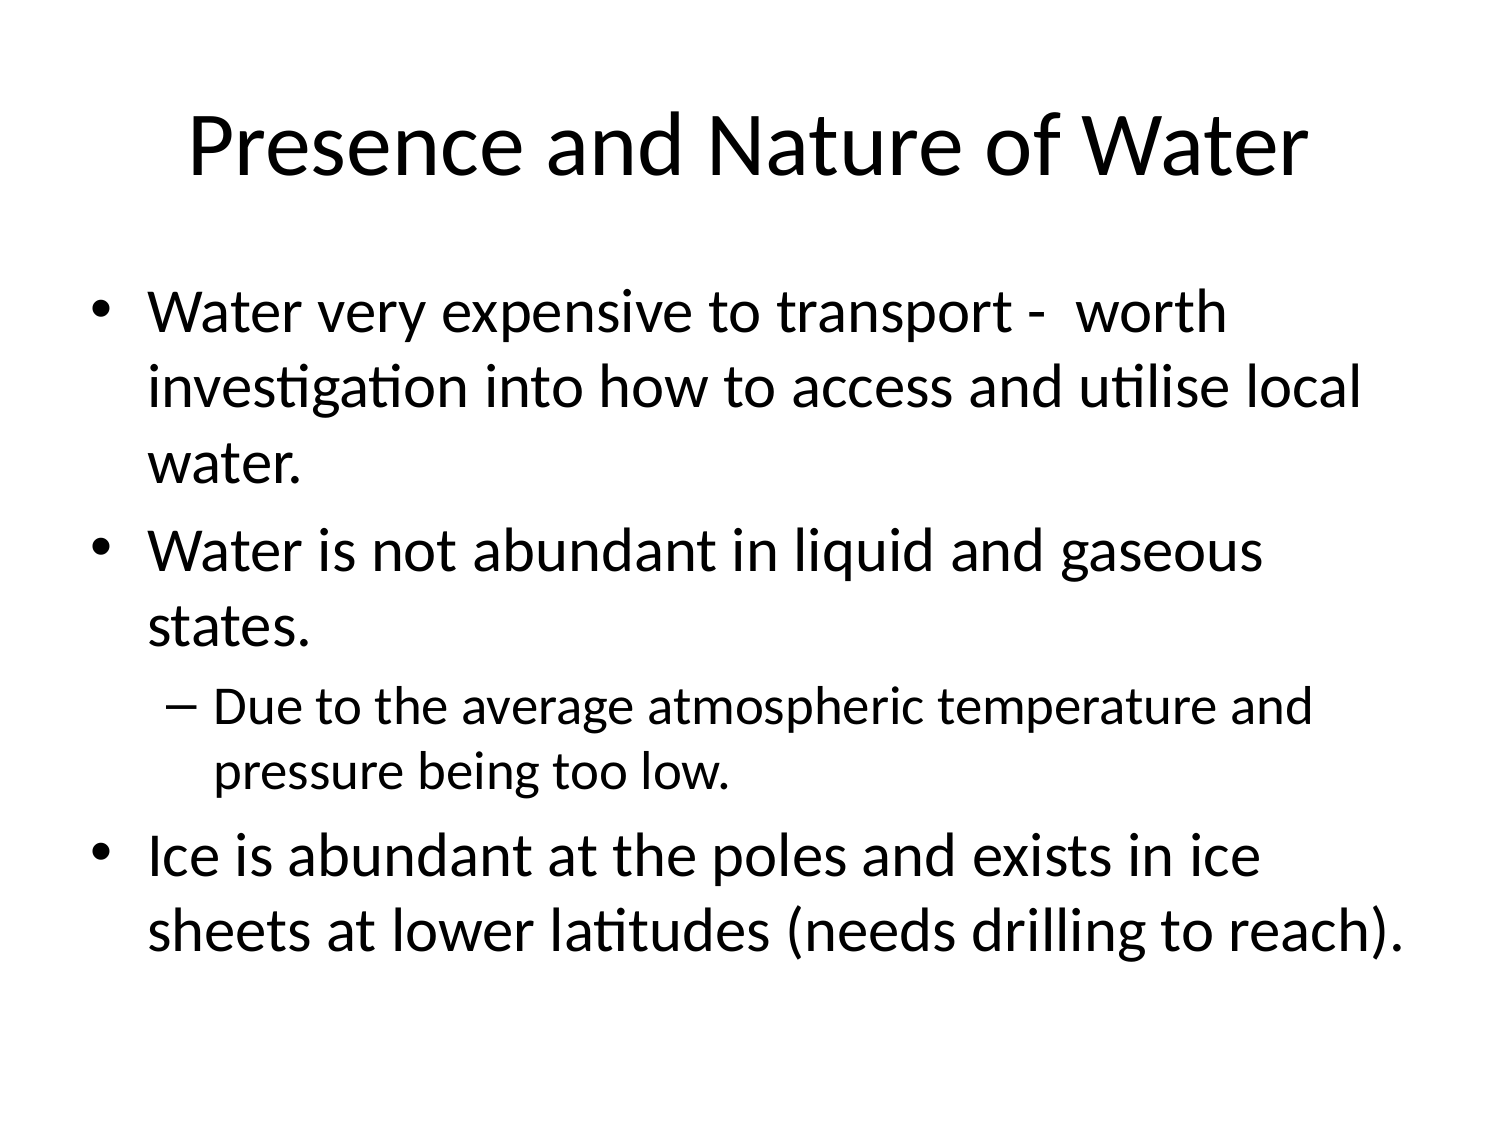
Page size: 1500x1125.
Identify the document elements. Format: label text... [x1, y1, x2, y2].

title Presence and Nature of Water [75, 45, 1425, 233]
list Water very expensive to transport - worth investigation into how to access and utilise local water. Water is not abundant in liquid and gaseous states. Due to the average atmospheric temperature and pressure being too low. Ice is abundant at the poles and exists in ice sheets at lower latitudes (needs drilling to reach). [75, 262, 1425, 1005]
